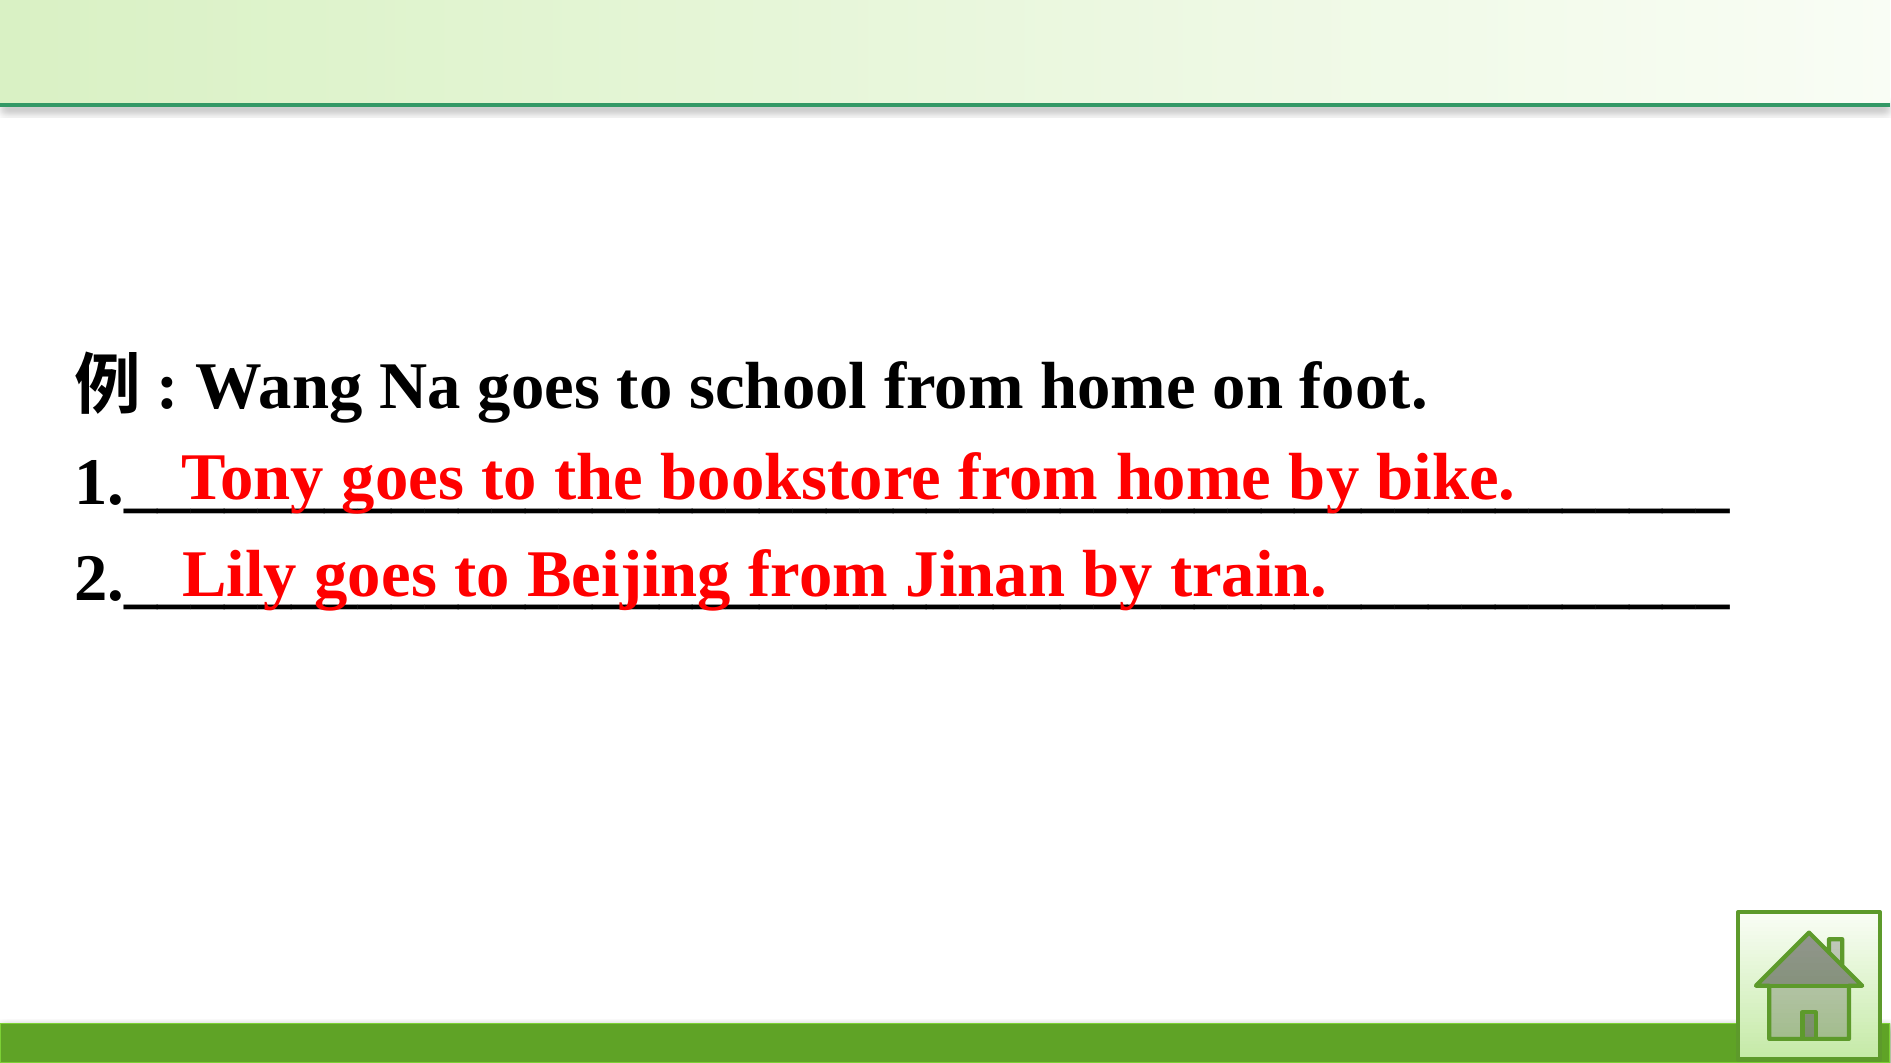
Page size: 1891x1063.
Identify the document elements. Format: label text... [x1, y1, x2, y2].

text_box Lily goes to Beijing from Jinan by train. [167, 522, 1349, 618]
text_box Tony goes to the bookstore from home by bike. [167, 425, 1609, 521]
text_box 例: Wang Na goes to school from home on foot. 1.________________________________________________ 2.________________________________________________ [59, 318, 1833, 622]
